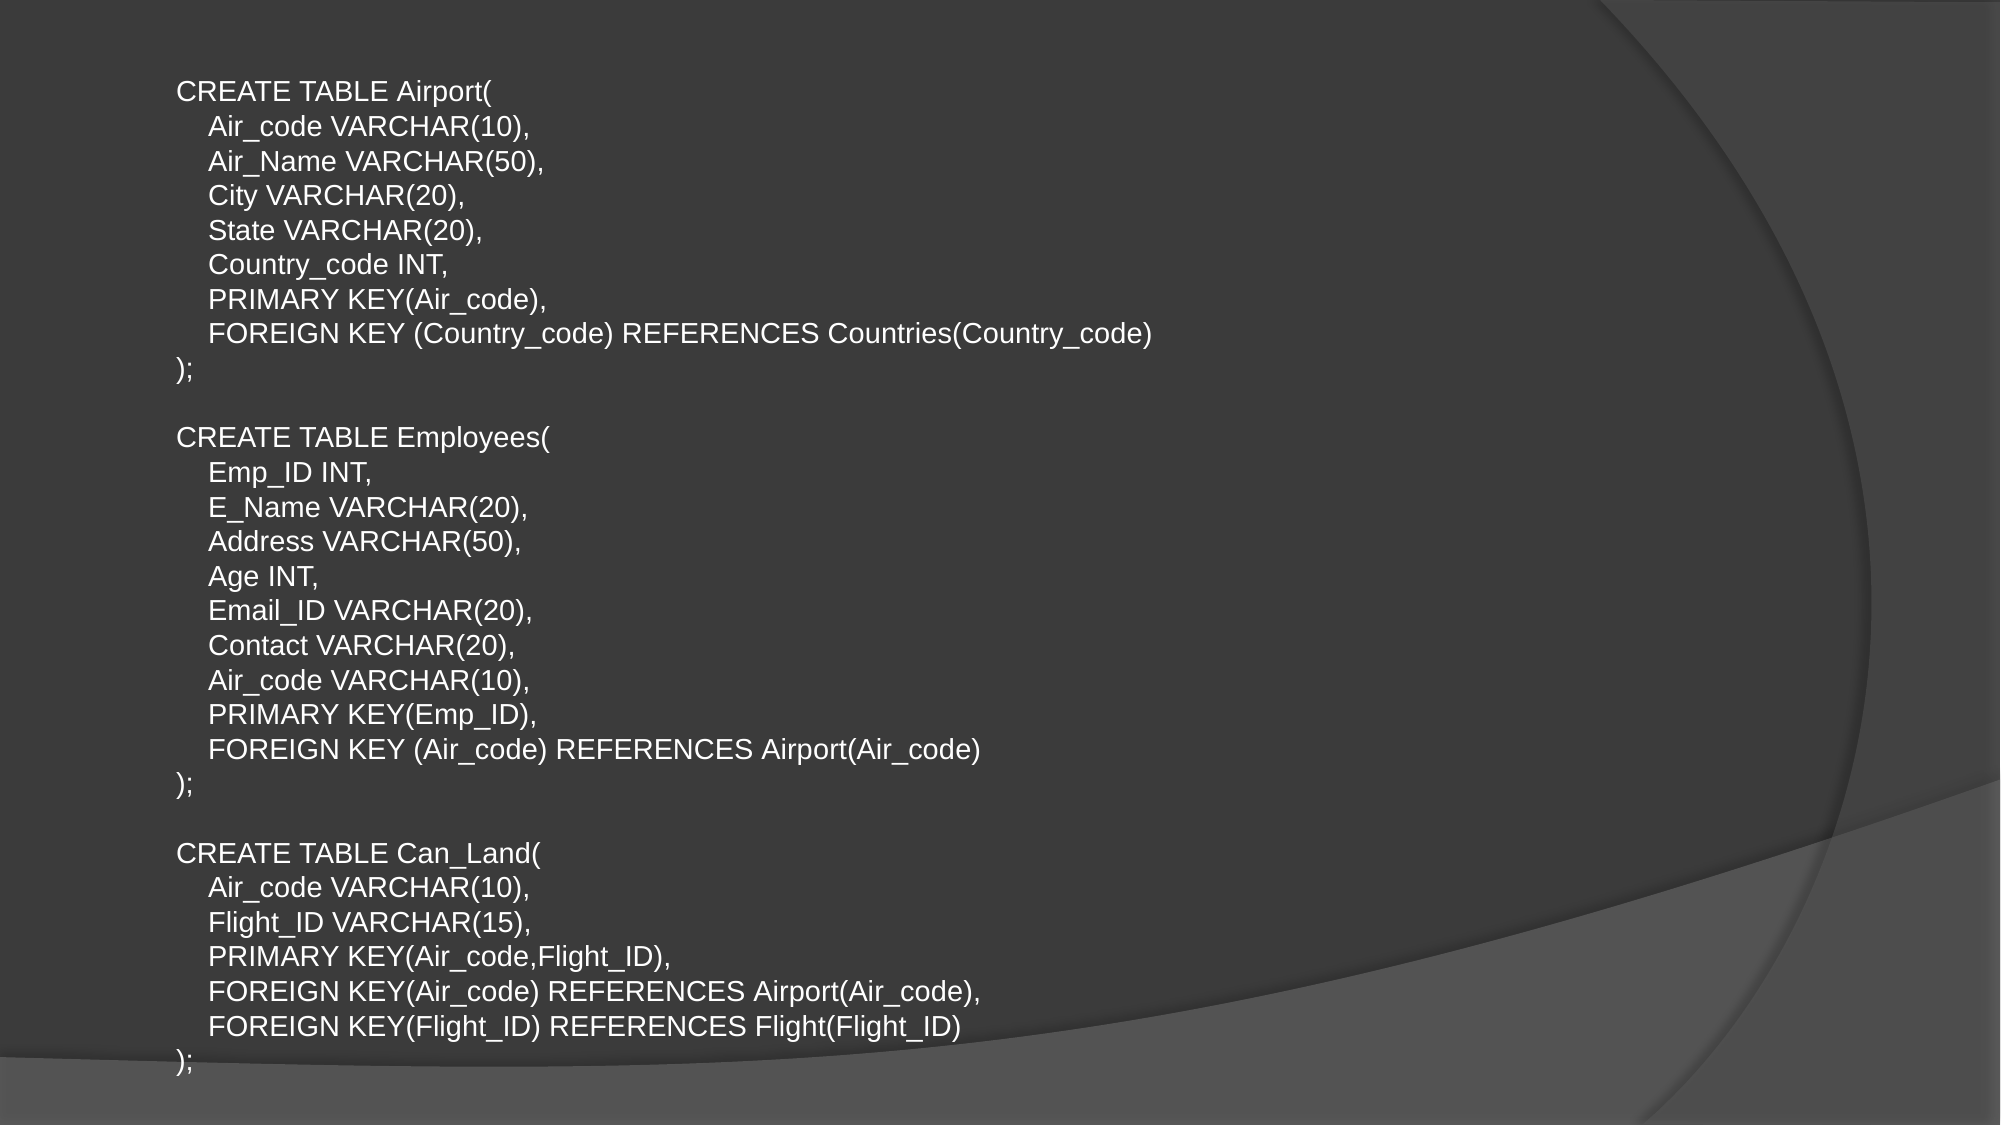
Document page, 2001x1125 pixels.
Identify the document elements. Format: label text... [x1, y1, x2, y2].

list CREATE TABLE Airport( Air_code VARCHAR(10), Air_Name VARCHAR(50), City VARCHAR(20), State VARCHAR(20), Country_code INT, PRIMARY KEY(Air_code), FOREIGN KEY (Country_code) REFERENCES Countries(Country_code) ); CREATE TABLE Employees( Emp_ID INT, E_Name VARCHAR(20), Address VARCHAR(50), Age INT, Email_ID VARCHAR(20), Contact VARCHAR(20), Air_code VARCHAR(10), PRIMARY KEY(Emp_ID), FOREIGN KEY (Air_code) REFERENCES Airport(Air_code) ); CREATE TABLE Can_Land( Air_code VARCHAR(10), Flight_ID VARCHAR(15), PRIMARY KEY(Air_code,Flight_ID), FOREIGN KEY(Air_code) REFERENCES Airport(Air_code), FOREIGN KEY(Flight_ID) REFERENCES Flight(Flight_ID) ); [161, 30, 1734, 1094]
